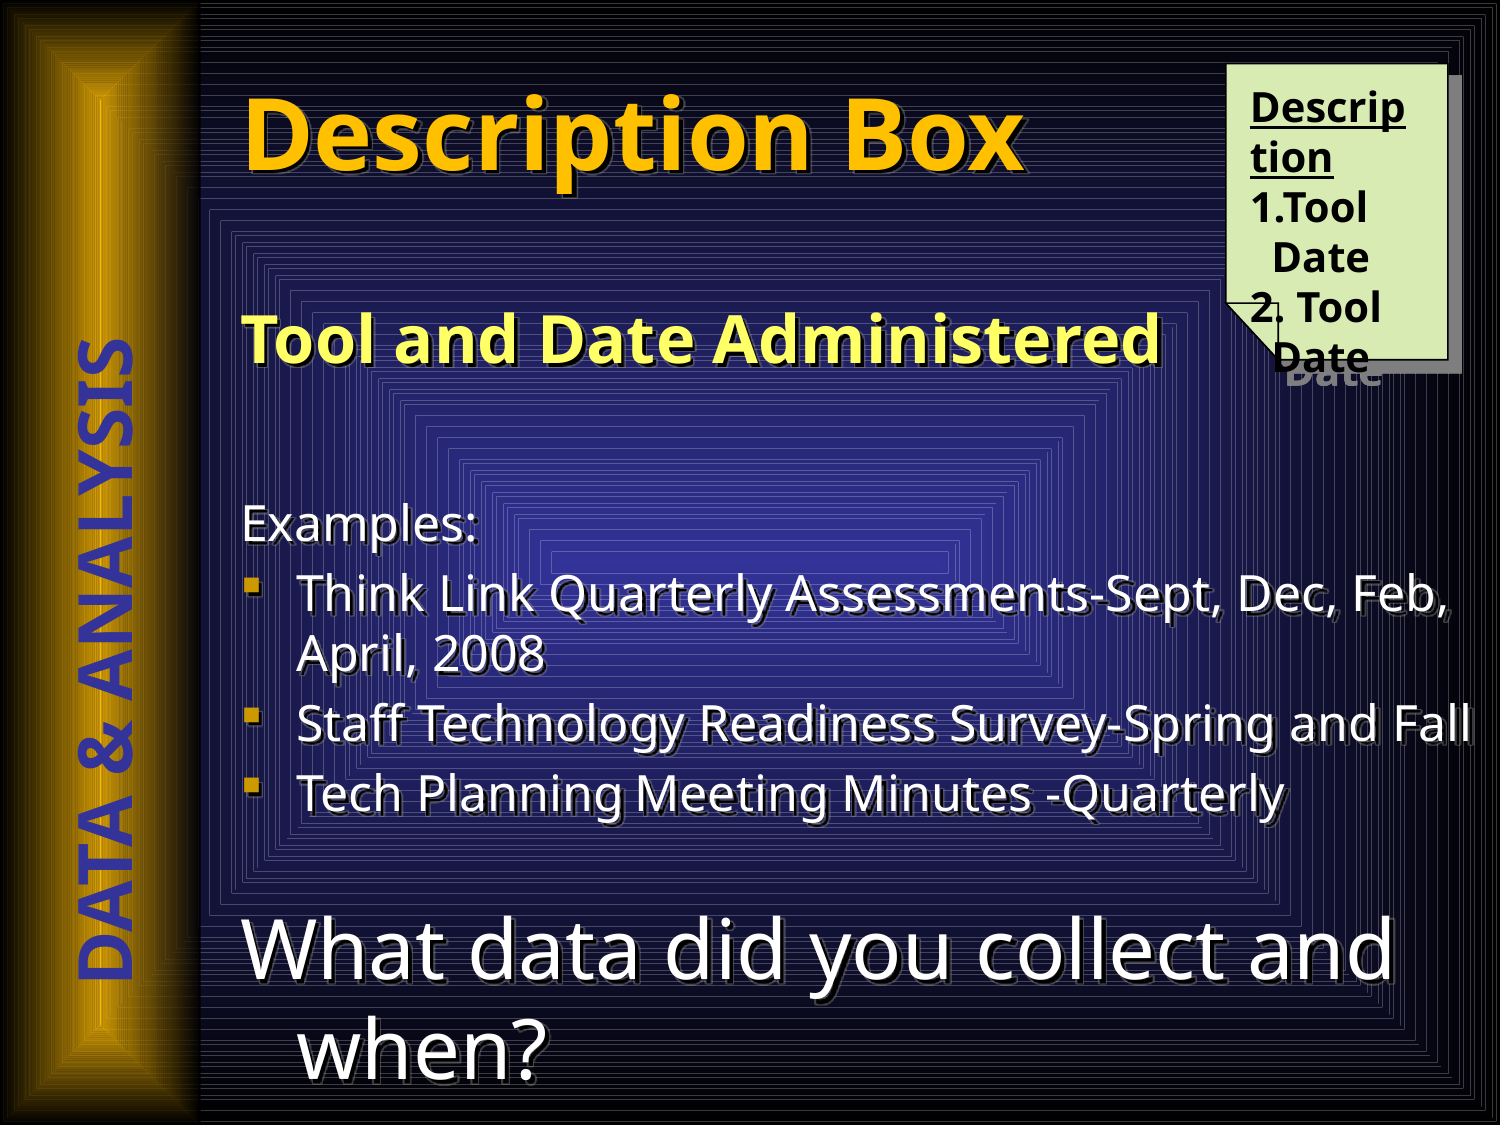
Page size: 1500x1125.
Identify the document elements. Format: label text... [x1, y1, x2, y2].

text_box DATA & ANALYSIS [49, 0, 155, 1002]
list Description Box Tool and Date Administered Examples: Think Link Quarterly Assessments-Sept, Dec, Feb, April, 2008 Staff Technology Readiness Survey-Spring and Fall Tech Planning Meeting Minutes -Quarterly What data did you collect and when? [224, 62, 1500, 1076]
text_box Description 1.Tool Date 2. Tool Date [1225, 63, 1448, 360]
